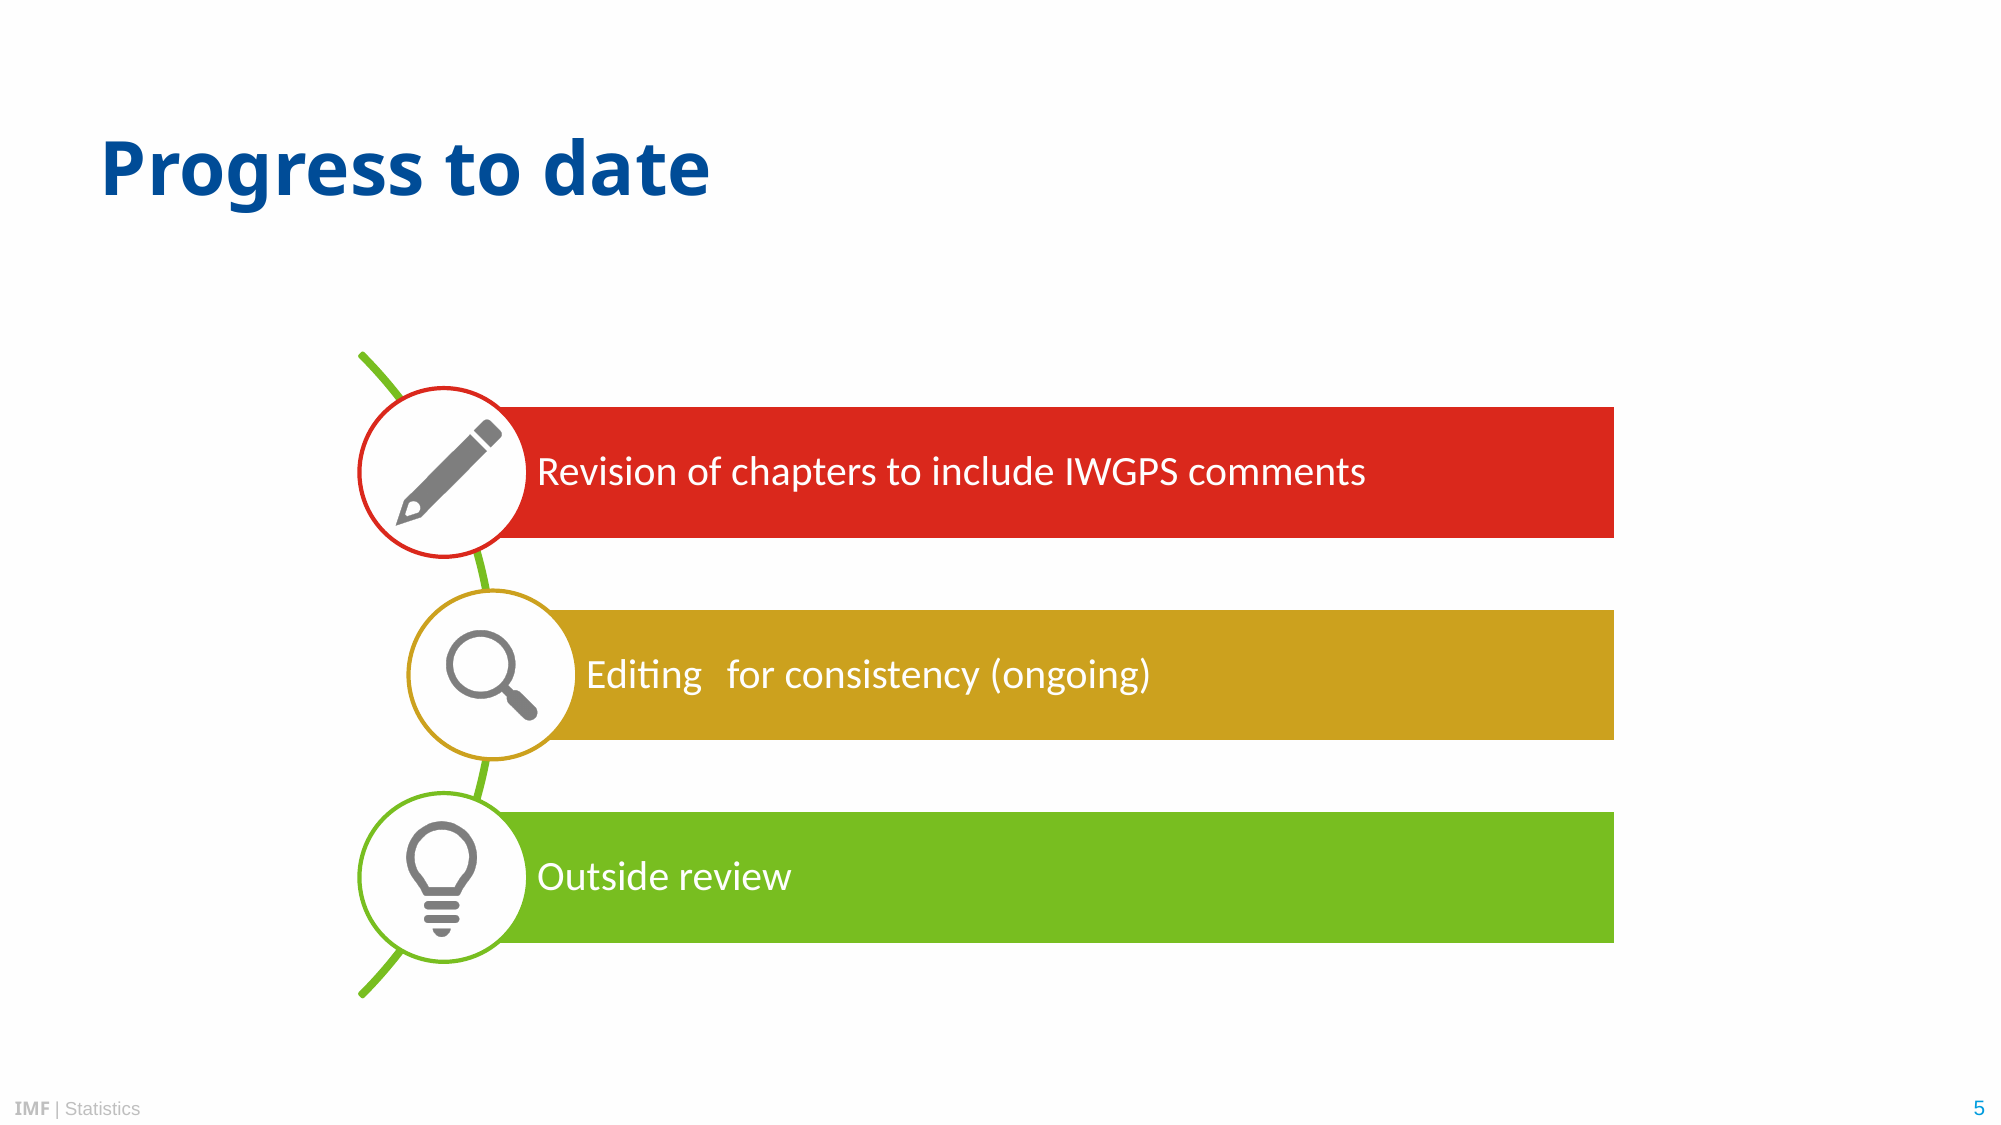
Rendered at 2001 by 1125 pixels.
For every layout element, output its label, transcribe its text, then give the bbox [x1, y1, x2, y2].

picture [376, 813, 508, 945]
picture [436, 619, 547, 731]
picture [384, 409, 512, 536]
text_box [349, 337, 1626, 1013]
text_box Progress to date [99, 79, 1900, 263]
